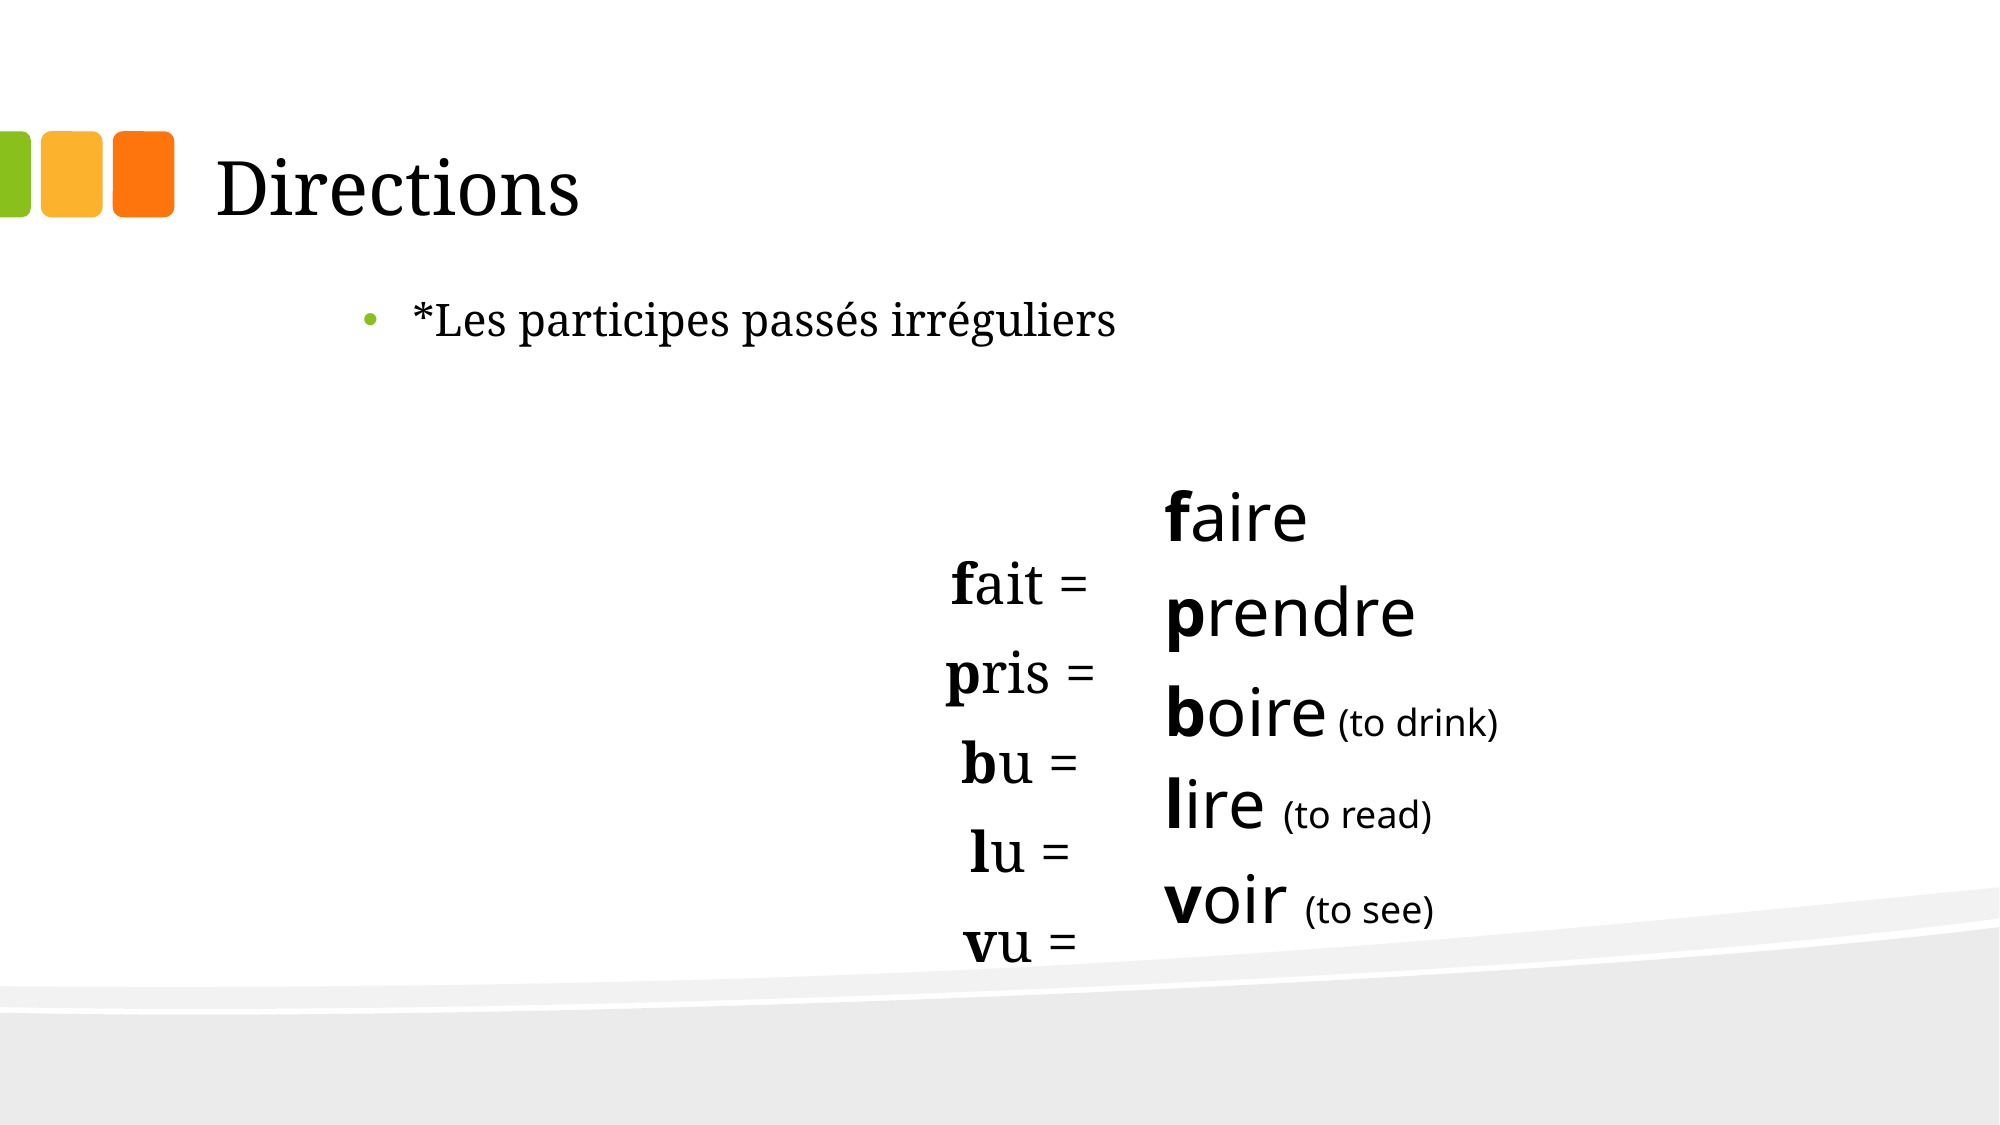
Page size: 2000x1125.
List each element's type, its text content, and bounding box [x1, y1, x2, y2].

text_box boire (to drink) [1149, 662, 1663, 758]
title Directions [199, 24, 1800, 238]
text_box voir (to see) [1149, 849, 1575, 945]
text_box prendre [1149, 562, 1475, 658]
list *Les participes passés irréguliers fait = pris = bu = lu = vu = [342, 287, 1700, 988]
text_box faire [1149, 467, 1475, 562]
text_box lire (to read) [1149, 754, 1625, 850]
